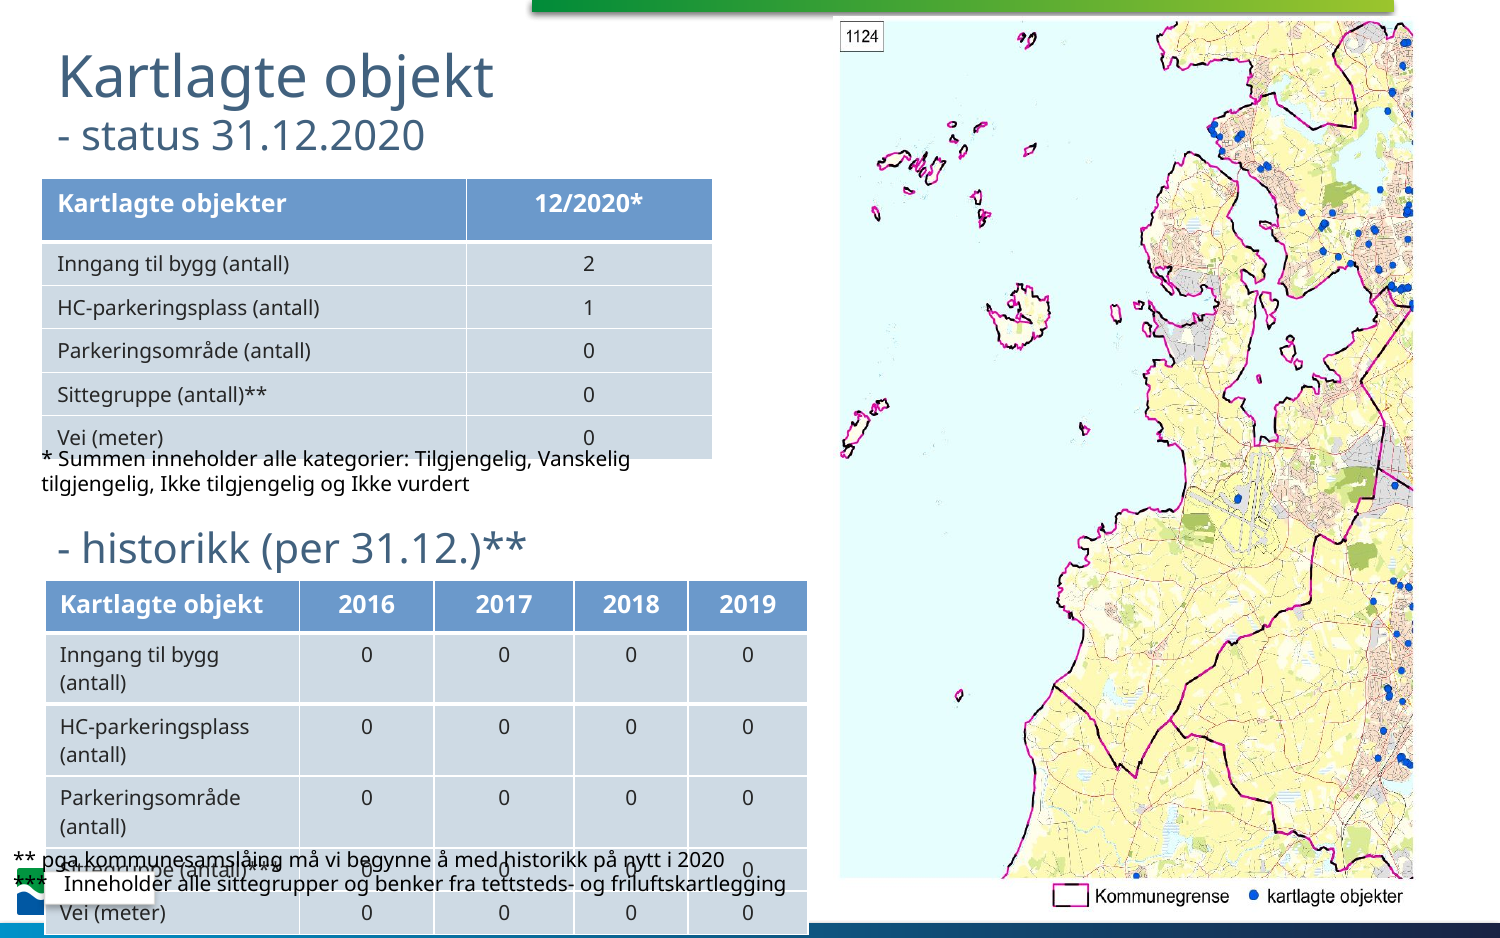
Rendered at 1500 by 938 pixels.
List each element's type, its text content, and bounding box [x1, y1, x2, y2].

table_cell 0 [575, 904, 687, 934]
text_box - historikk (per 31.12.)** [42, 496, 828, 580]
table_cell 0 [689, 635, 807, 702]
table_cell 0 [300, 777, 433, 838]
table_cell 0 [467, 329, 712, 372]
table_cell 0 [467, 416, 712, 459]
table_cell 0 [575, 777, 687, 838]
table_cell Sittegruppe (antall)** [42, 373, 466, 415]
table_cell 0 [435, 777, 573, 838]
table_cell 0 [300, 706, 433, 775]
table_header 2017 [435, 581, 573, 631]
table_cell 2 [467, 244, 712, 285]
table_cell 0 [802, 849, 807, 890]
text_box ** pga kommunesamslåing må vi begynne å med historikk på nytt i 2020 *** Inneholder alle sittegrupper og benker fra tettsteds- og friluftskartlegging [0, 838, 802, 904]
picture [833, 16, 1419, 913]
table_cell Inngang til bygg (antall) [42, 244, 466, 285]
table_header Kartlagte objekt [46, 581, 299, 631]
table_header Kartlagte objekter [42, 179, 466, 240]
text_box * Summen inneholder alle kategorier: Tilgjengelig, Vanskelig tilgjengelig, Ikke tilgjengelig og Ikke vurdert [26, 438, 711, 504]
table_cell Vei (meter) [42, 416, 466, 438]
table_header 12/2020* [467, 179, 712, 240]
table_cell HC-parkeringsplass (antall) [42, 286, 466, 328]
table_cell 0 [689, 892, 807, 934]
table_cell Inngang til bygg (antall) [46, 635, 299, 702]
table_cell 0 [300, 635, 433, 702]
table_cell 0 [467, 373, 712, 415]
table_cell Vei (meter) [46, 904, 299, 934]
table_cell Parkeringsområde (antall) [46, 777, 299, 838]
table_cell 0 [689, 777, 807, 847]
table_cell 0 [575, 635, 687, 702]
table_cell 0 [435, 904, 573, 934]
table_cell 0 [300, 904, 433, 934]
table_cell 0 [435, 706, 573, 775]
table_header 2016 [300, 581, 433, 631]
table_cell 0 [435, 635, 573, 702]
table_cell Parkeringsområde (antall) [42, 329, 466, 372]
table_cell HC-parkeringsplass (antall) [46, 706, 299, 775]
table_header 2019 [689, 581, 807, 631]
table_cell 0 [689, 706, 807, 775]
text_box Kartlagte objekt - status 31.12.2020 [42, 24, 828, 167]
table_cell 0 [575, 706, 687, 775]
table_cell 1 [467, 286, 712, 328]
table_header 2018 [575, 581, 687, 631]
